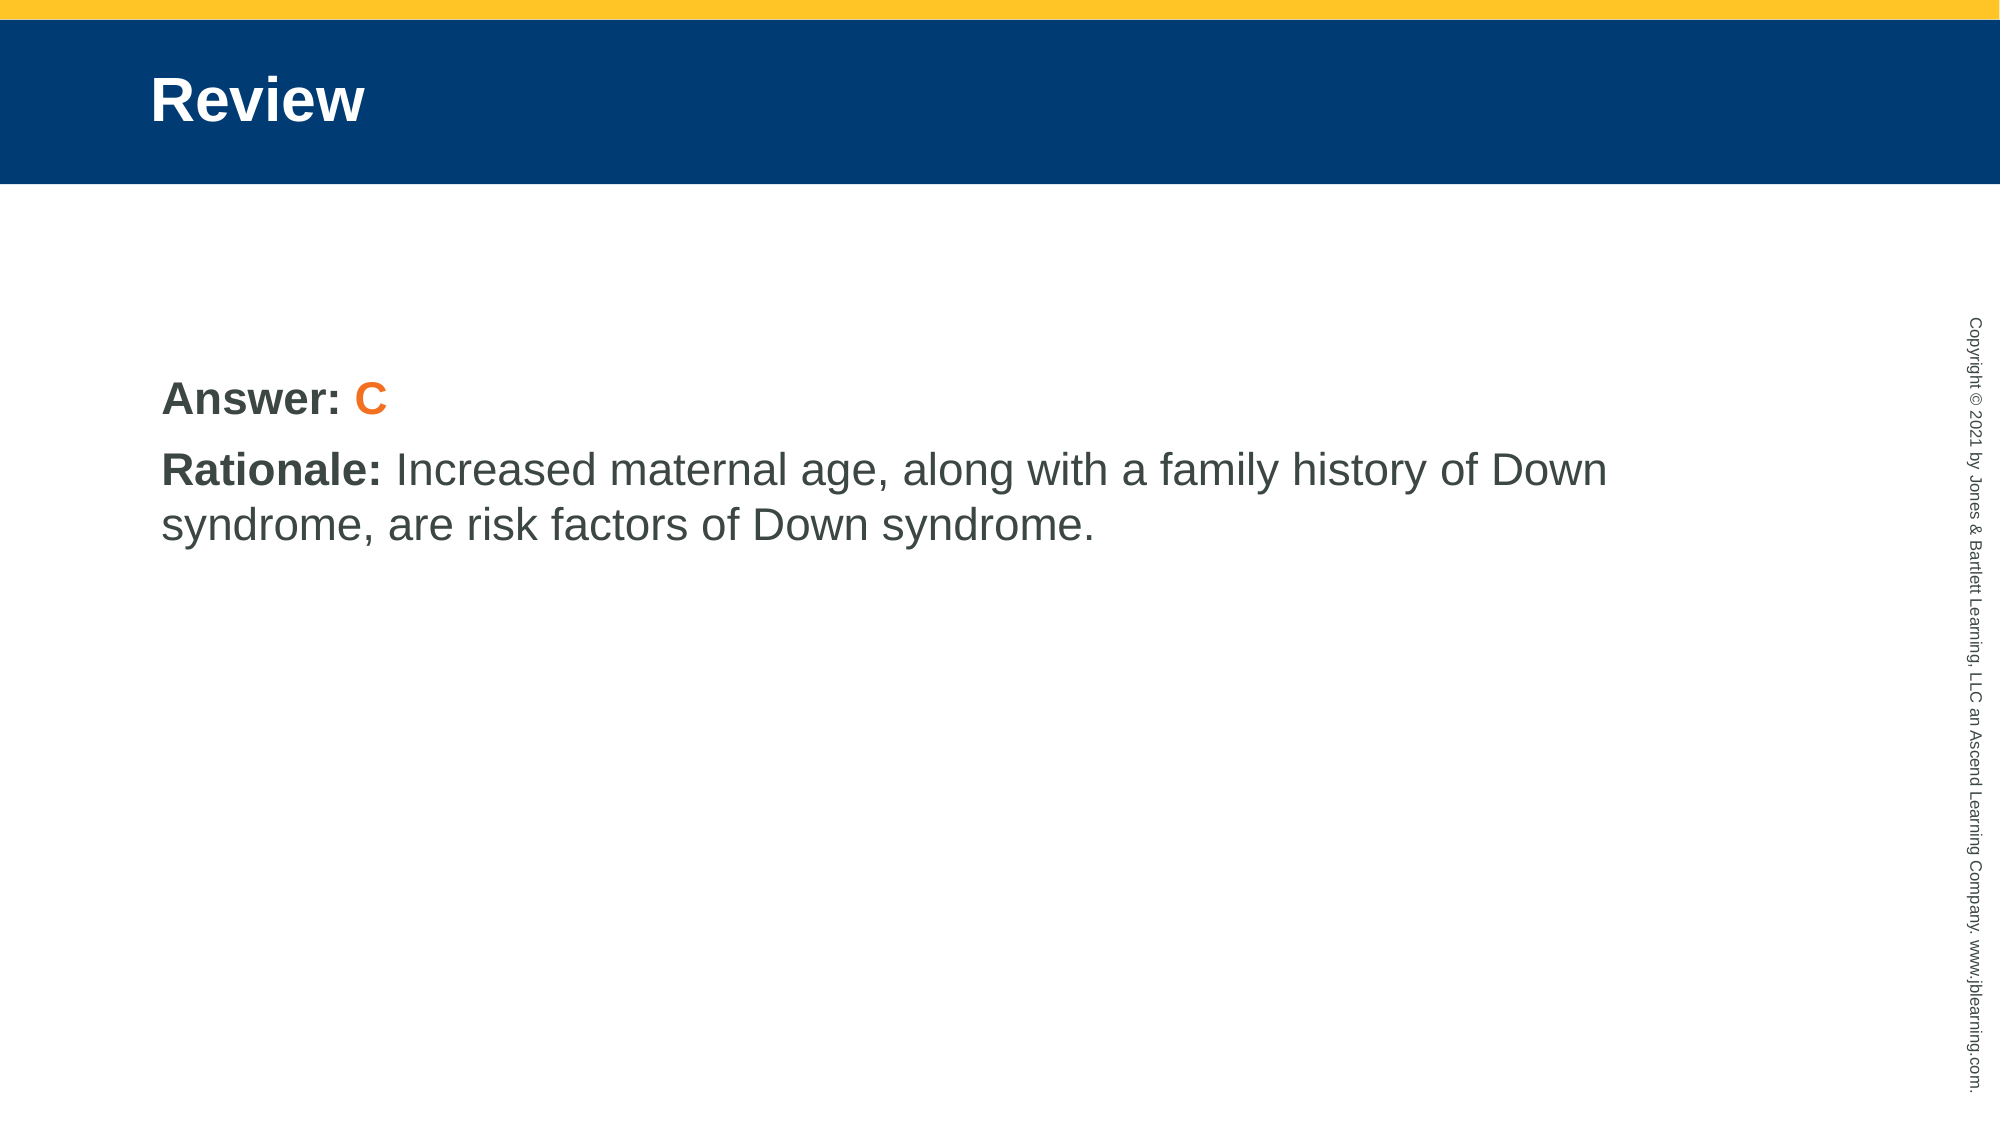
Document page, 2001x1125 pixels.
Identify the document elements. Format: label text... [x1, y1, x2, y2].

list Answer: C Rationale: Increased maternal age, along with a family history of Down syndrome, are risk factors of Down syndrome. [146, 361, 1859, 1016]
title Review [0, 19, 2000, 185]
